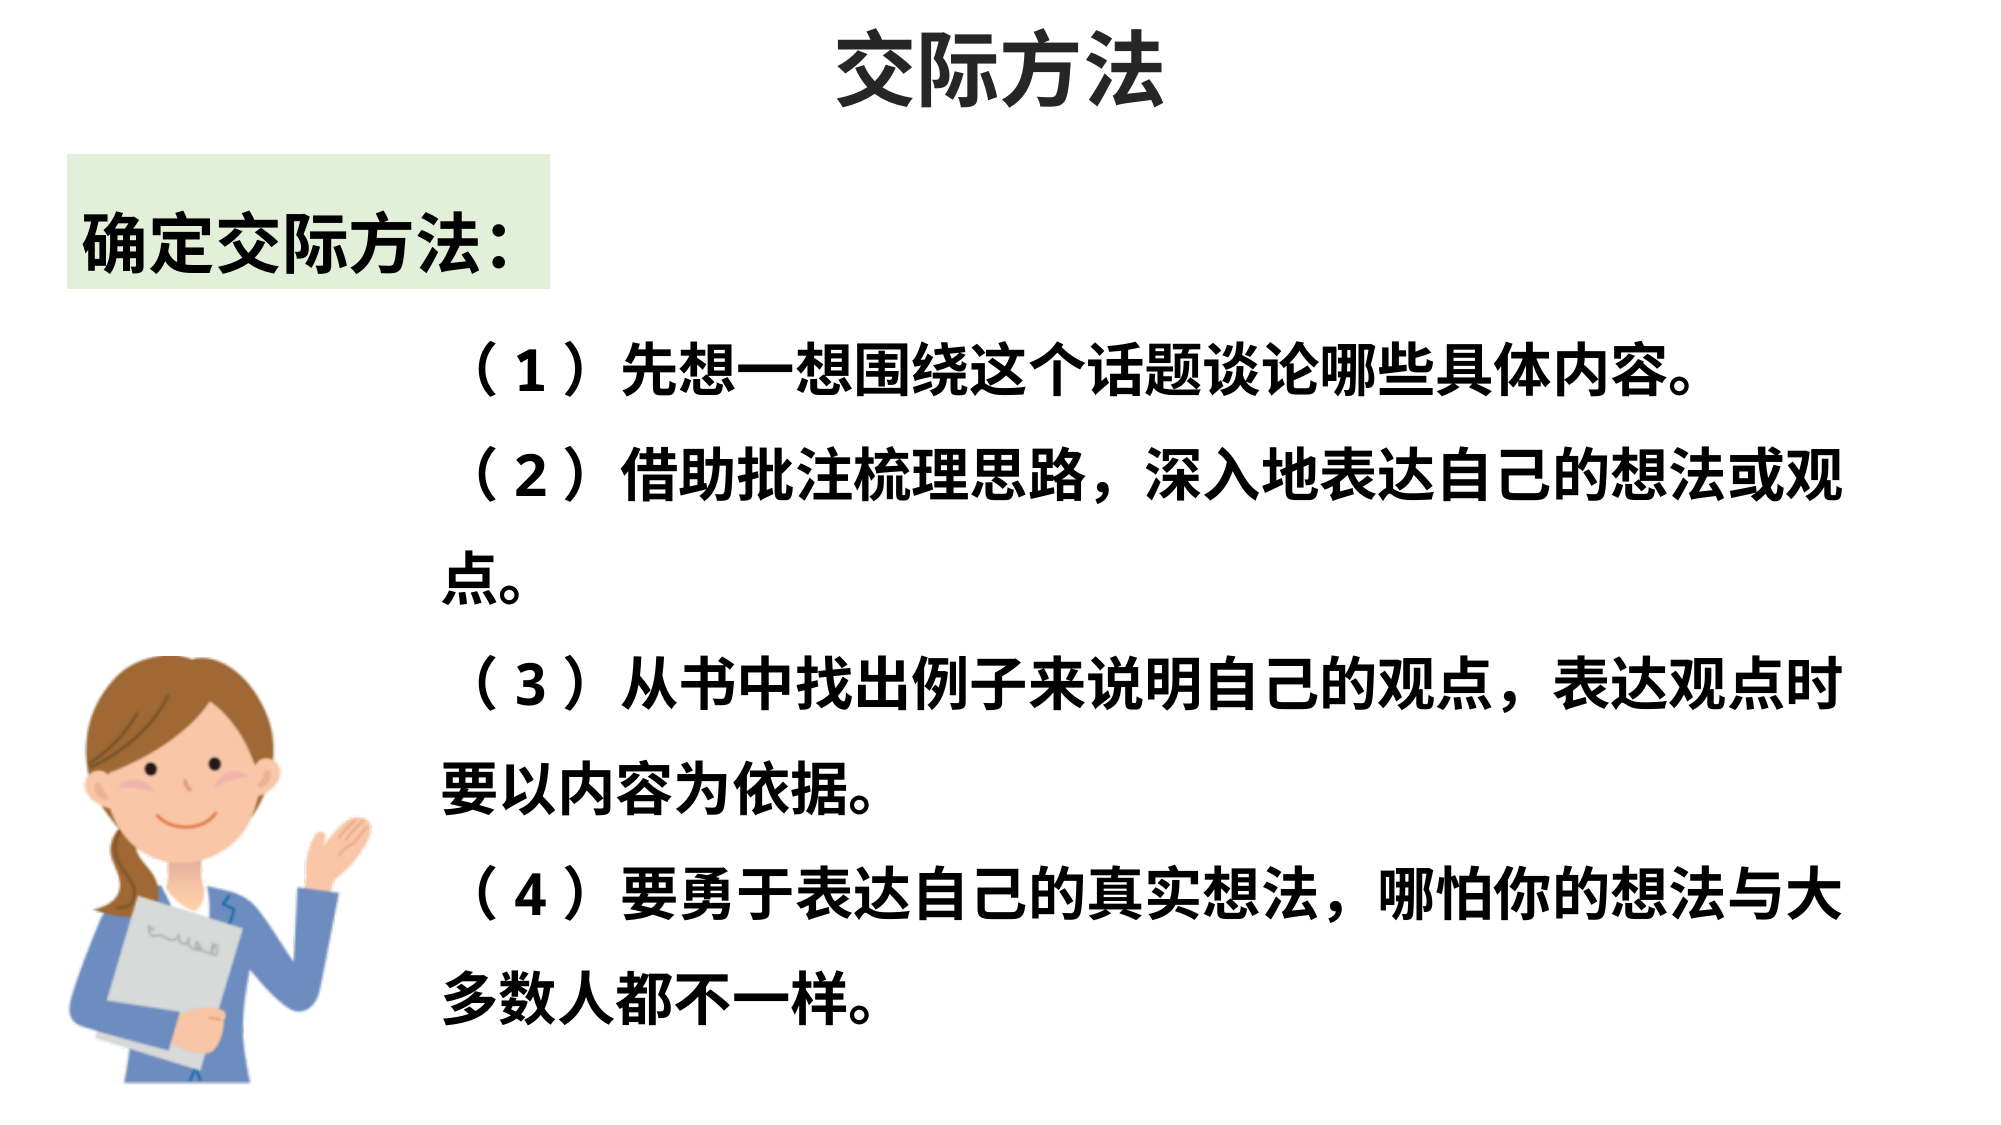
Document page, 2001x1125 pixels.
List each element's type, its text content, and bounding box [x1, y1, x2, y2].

picture [0, 656, 426, 1088]
text_box 确定交际方法： [67, 154, 551, 289]
text_box （1）先想一想围绕这个话题谈论哪些具体内容。 （2）借助批注梳理思路，深入地表达自己的想法或观点。 （3）从书中找出例子来说明自己的观点，表达观点时要以内容为依据。 （4）要勇于表达自己的真实想法，哪怕你的想法与大多数人都不一样。 [426, 290, 1863, 1040]
title 交际方法 [137, 0, 1863, 136]
